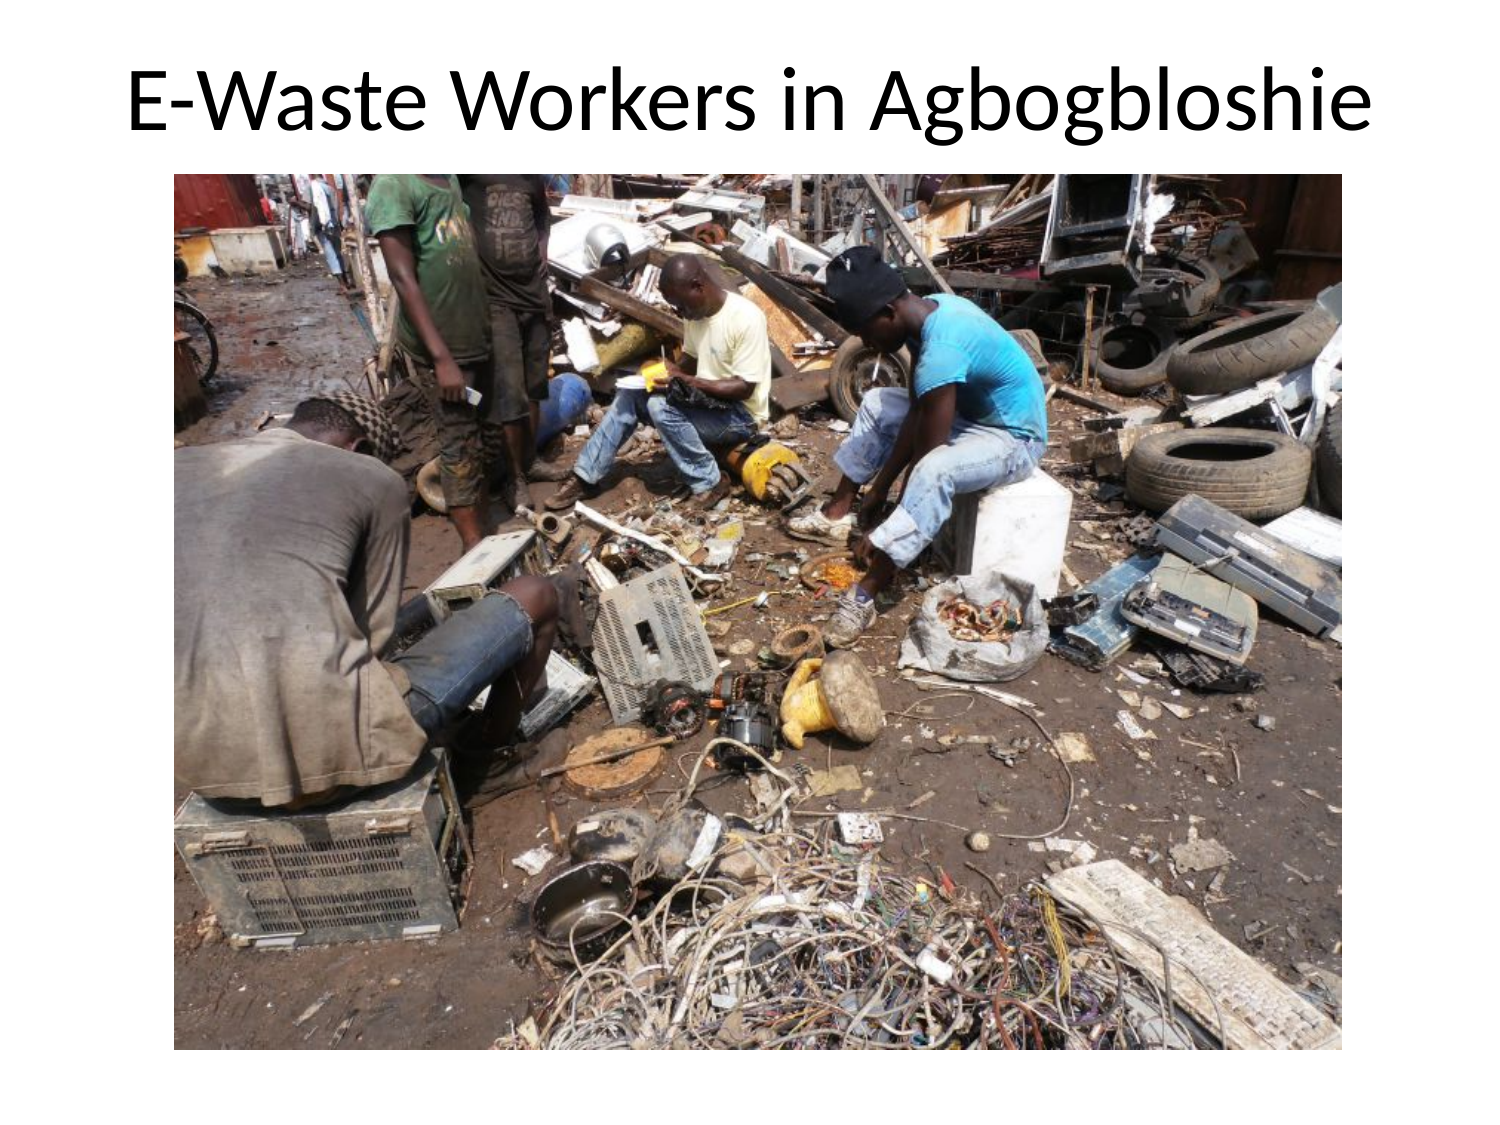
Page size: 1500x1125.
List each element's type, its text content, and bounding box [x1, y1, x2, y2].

picture [174, 174, 1342, 1051]
title E-Waste Workers in Agbogbloshie [75, 0, 1425, 188]
